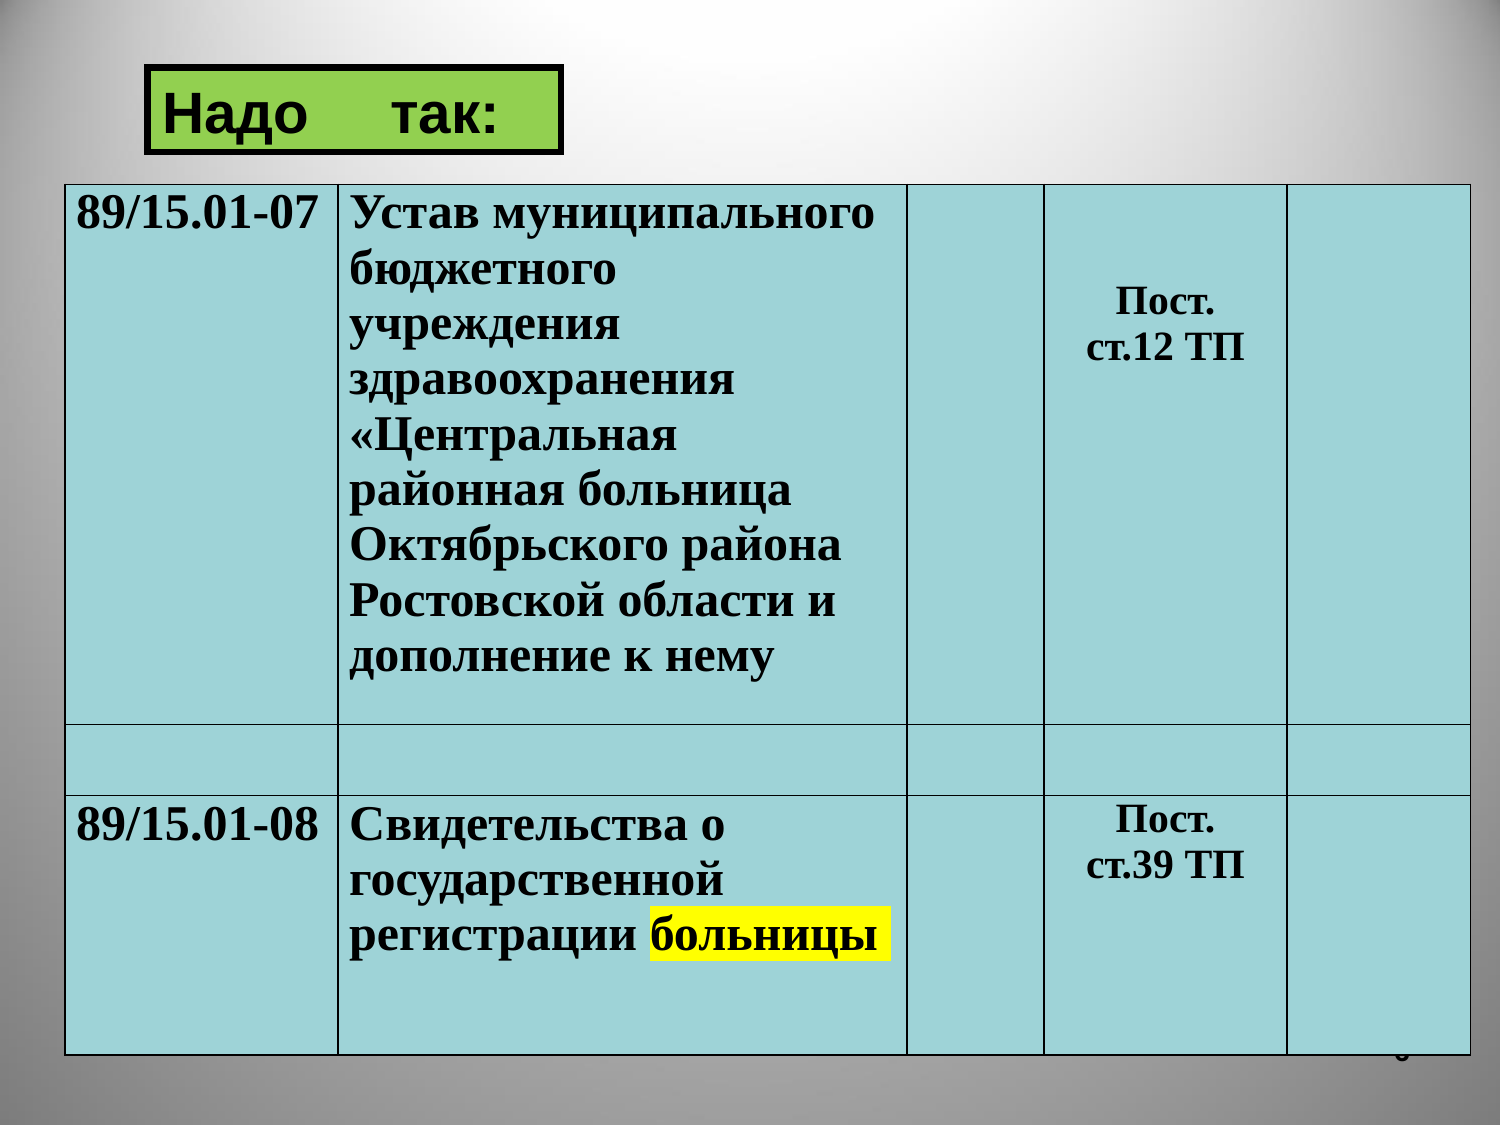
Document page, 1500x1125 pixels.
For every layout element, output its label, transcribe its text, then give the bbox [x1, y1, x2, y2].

table_cell [908, 796, 1043, 1054]
table_header Устав муниципального бюджетного учреждения здравоохранения «Центральная районная больница Октябрьского района Ростовской области и дополнение к нему [339, 185, 906, 724]
table_header Пост. ст.12 ТП [1045, 185, 1286, 724]
table_header [1288, 185, 1470, 724]
table_header 89/15.01-07 [66, 185, 337, 724]
table_cell Пост. ст.39 ТП [1045, 796, 1286, 1054]
table_cell [66, 725, 337, 795]
table_header [908, 185, 1043, 724]
table_cell Свидетельства о государственной регистрации больницы [339, 796, 906, 1054]
table_cell [1288, 796, 1470, 1054]
slide_number 6 [1074, 1056, 1426, 1103]
table_cell [1288, 725, 1470, 795]
picture [0, 0, 1500, 1125]
table_cell [339, 725, 906, 795]
table_cell [908, 725, 1043, 795]
table_cell 89/15.01-08 [66, 796, 337, 1054]
text_box Надо так: [147, 67, 561, 153]
table_cell [1045, 725, 1286, 795]
